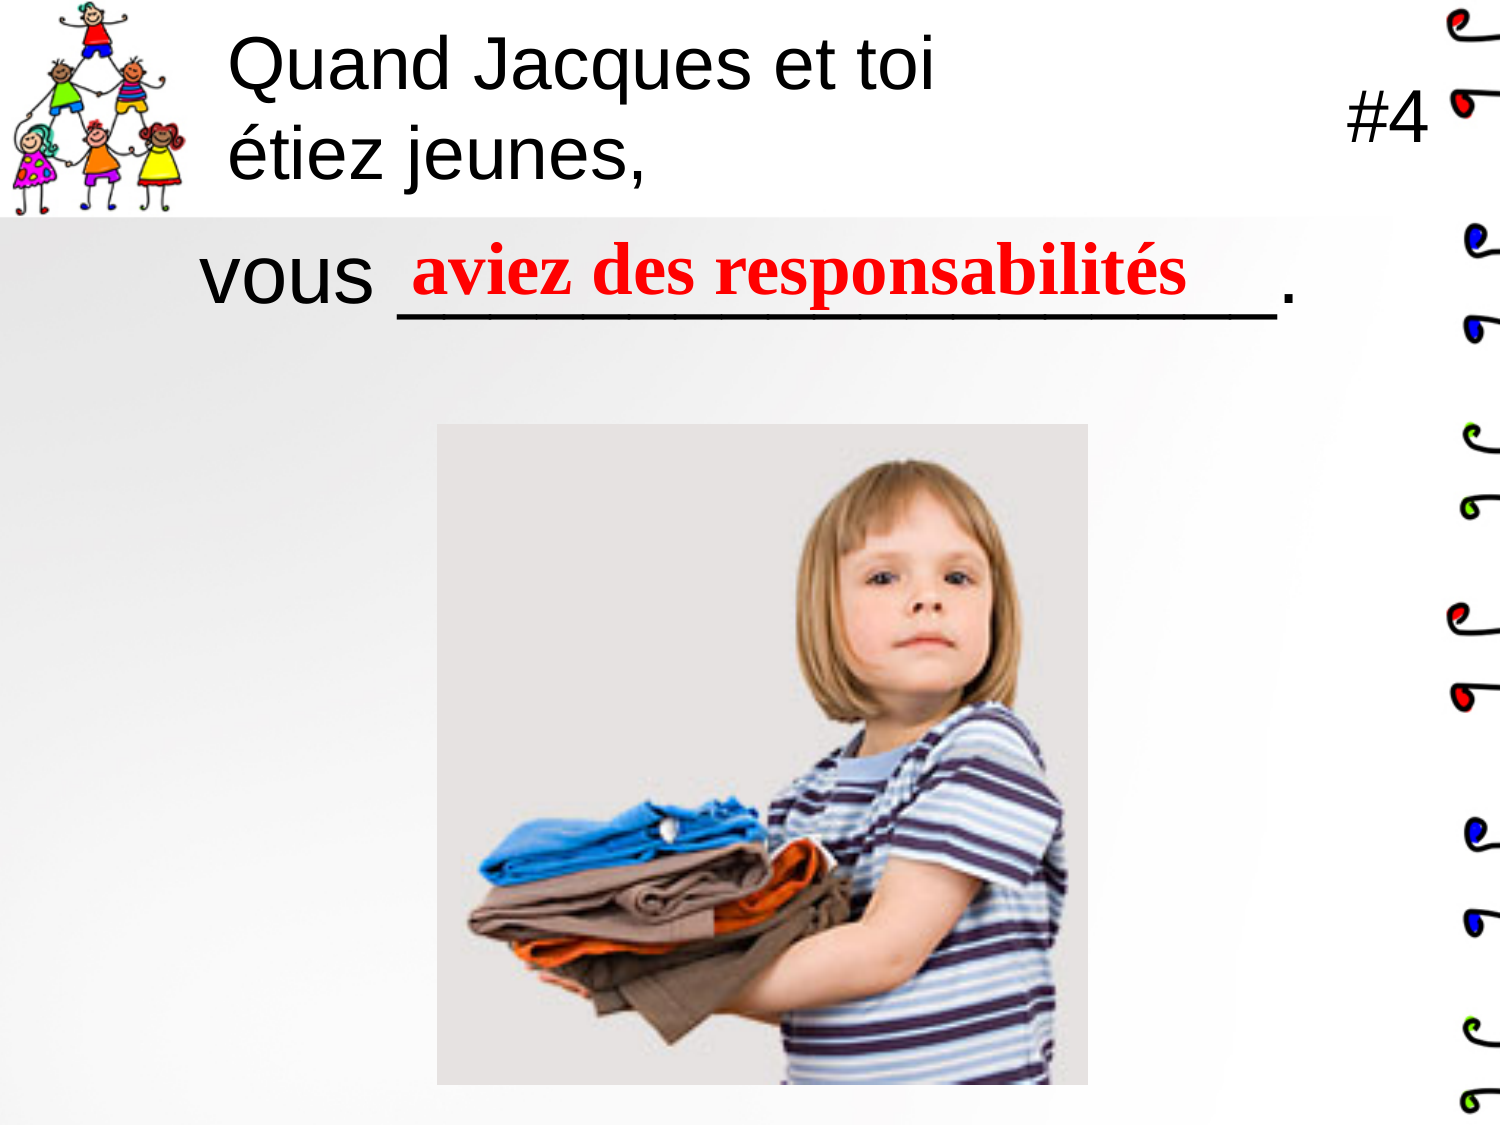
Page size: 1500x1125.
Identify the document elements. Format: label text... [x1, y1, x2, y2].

text_box #4 [474, 24, 1446, 200]
picture [0, 0, 1500, 1125]
list vous ___________________. [37, 212, 1463, 813]
text_box aviez des responsabilités [396, 212, 1300, 318]
title Quand Jacques et toi étiez jeunes, [212, 16, 1463, 192]
